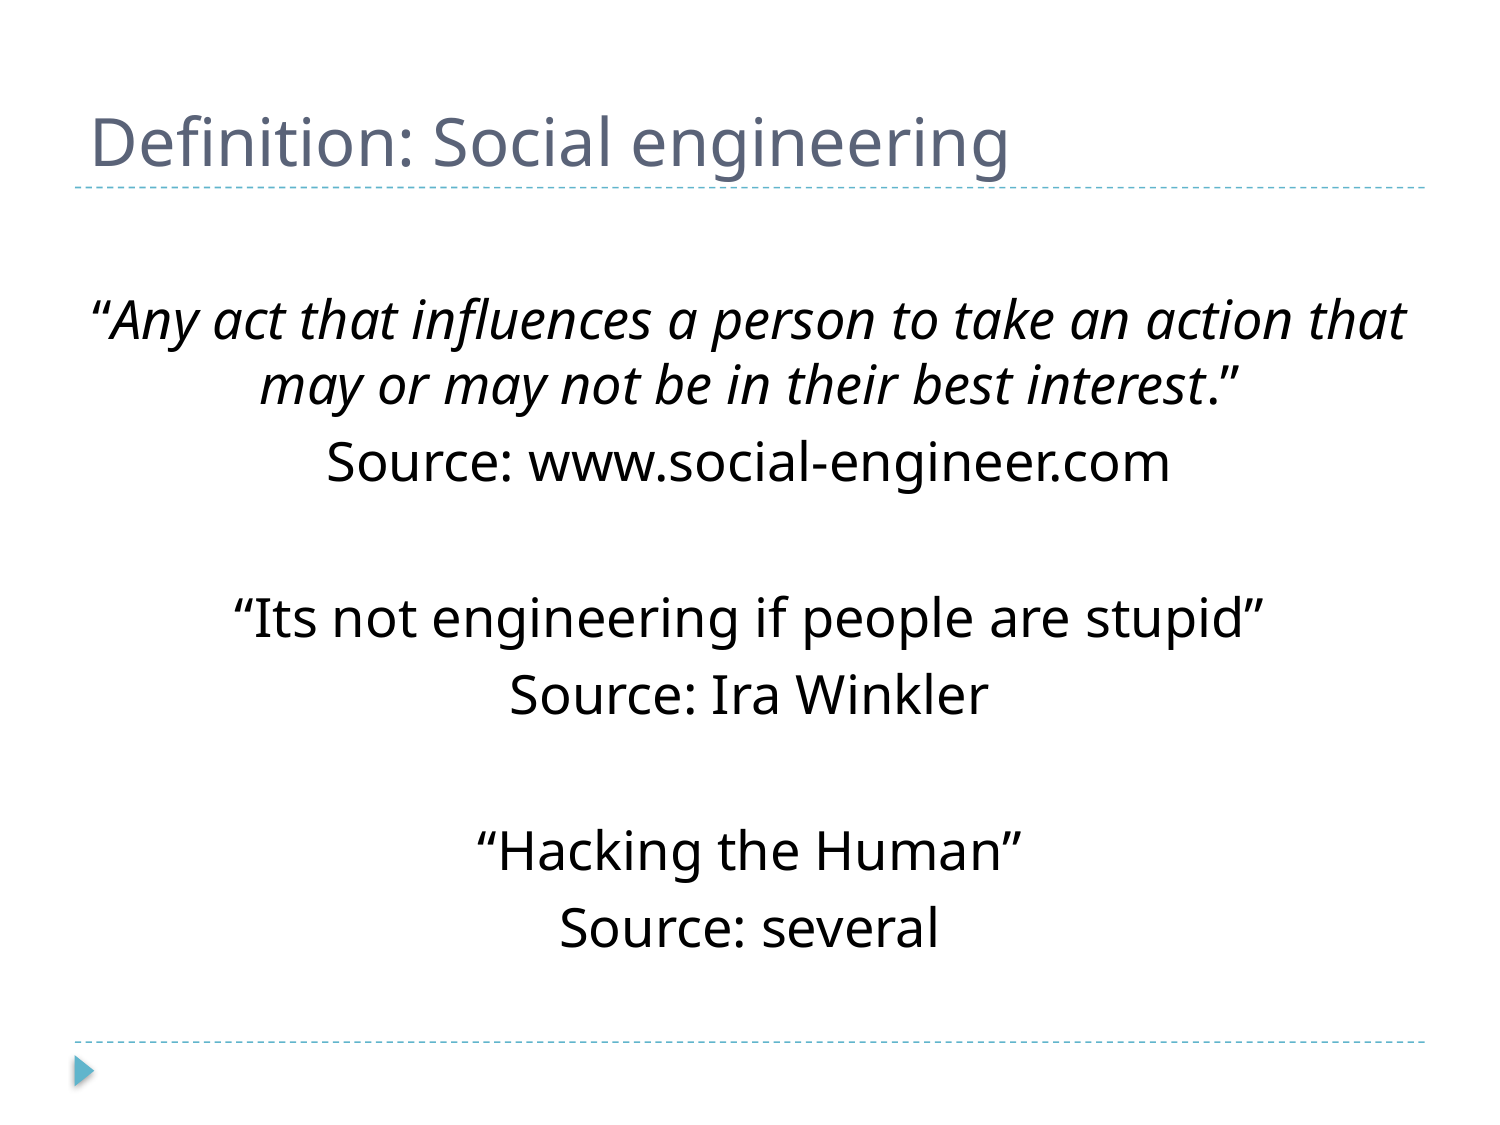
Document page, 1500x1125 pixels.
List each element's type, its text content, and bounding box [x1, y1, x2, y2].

list “Any act that influences a person to take an action that may or may not be in their best interest.” Source: www.social-engineer.com “Its not engineering if people are stupid” Source: Ira Winkler “Hacking the Human” Source: several [75, 200, 1425, 1010]
title Definition: Social engineering [75, 24, 1425, 188]
